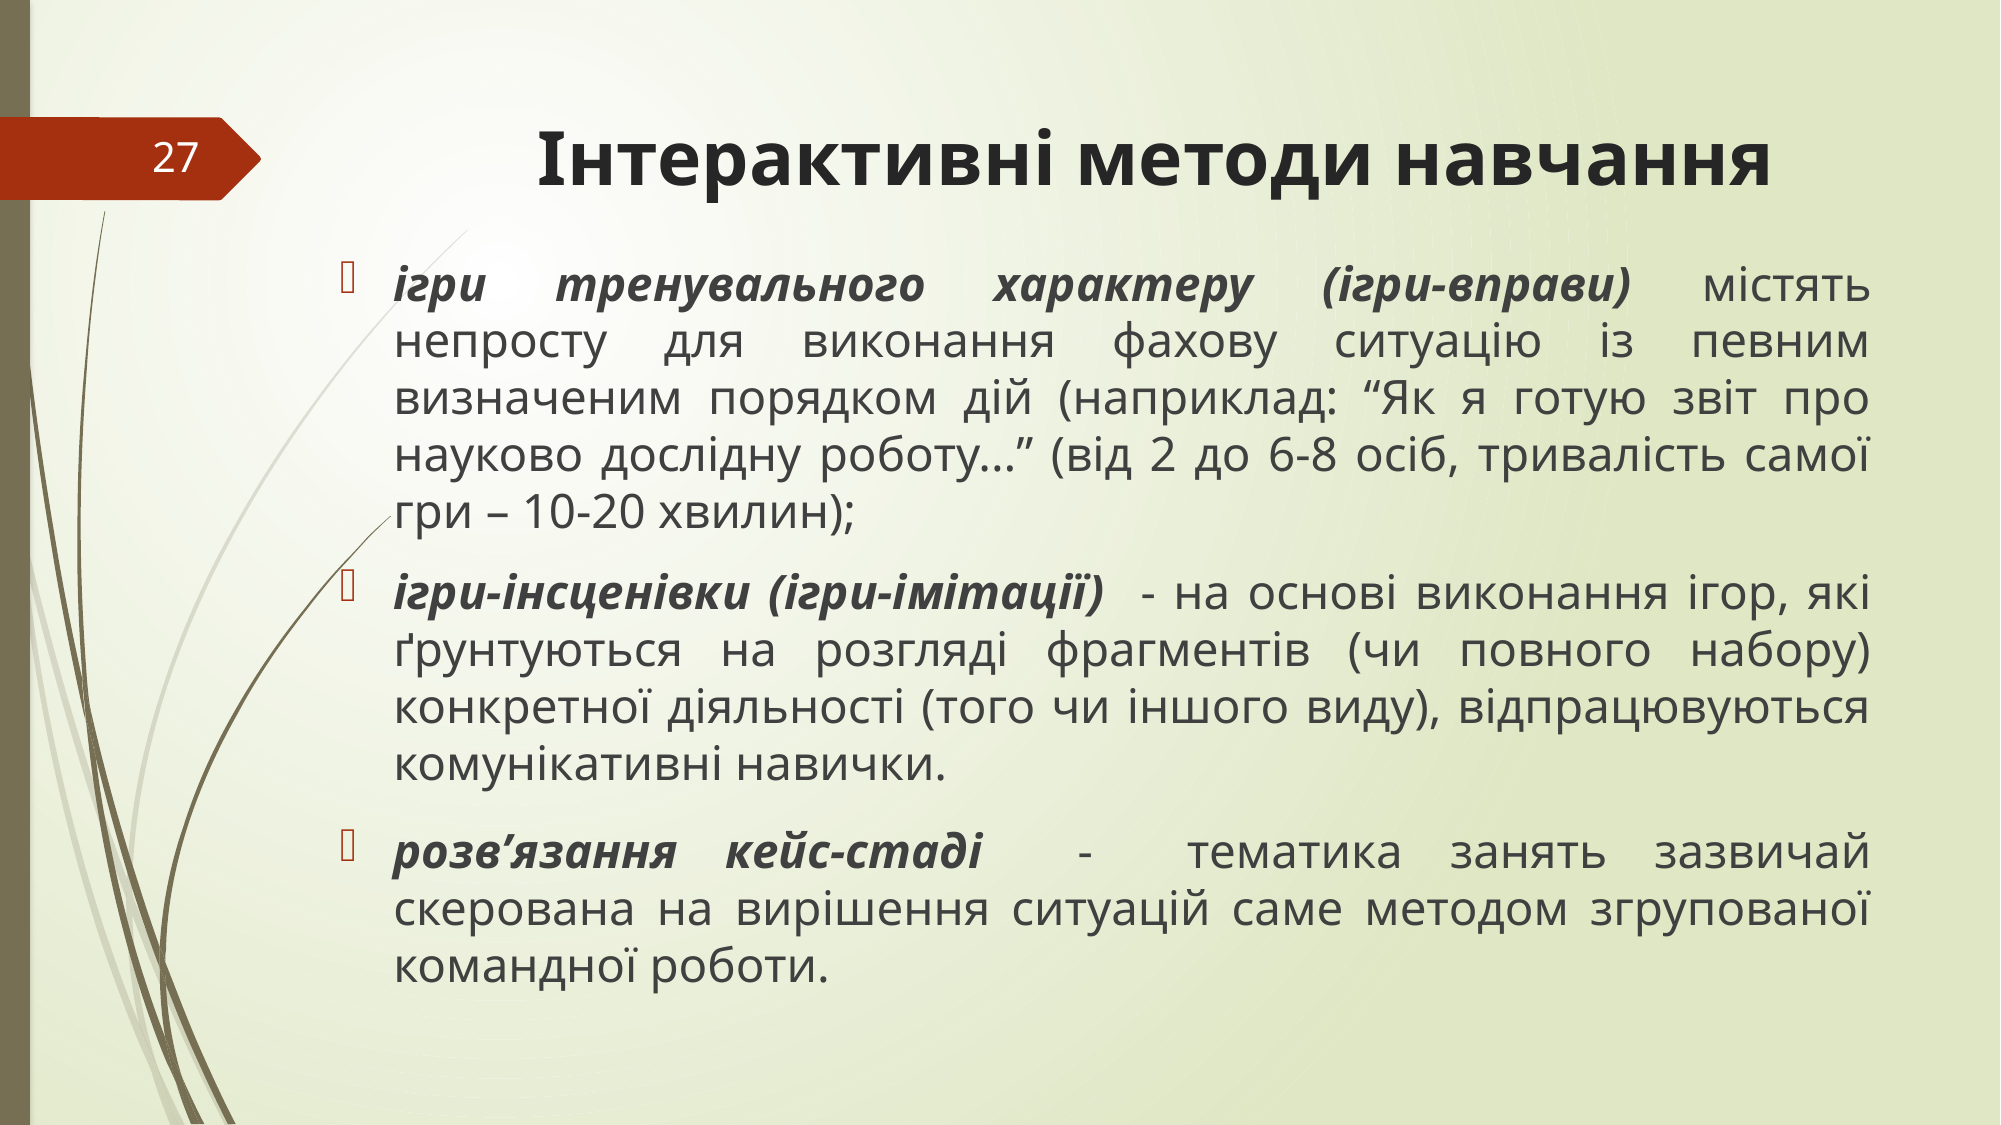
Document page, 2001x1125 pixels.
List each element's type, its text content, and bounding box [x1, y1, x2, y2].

title Інтерактивні методи навчання [425, 102, 1888, 313]
slide_number 27 [87, 129, 216, 190]
list ігри тренувального характеру (ігри-вправи) містять непросту для виконання фахову ситуацію із певним визначеним порядком дій (наприклад: “Як я готую звіт про науково дослідну роботу...” (від 2 до 6-8 осіб, тривалість самої гри – 10-20 хвилин); ігри-інсценівки (ігри-імітації) - на основі виконання ігор, які ґрунтуються на розгляді фрагментів (чи повного набору) конкретної діяльності (того чи іншого виду), відпрацювуються комунікативні навички. розв’язання кейс-стаді - тематика занять зазвичай скерована на вирішення ситуацій саме методом згрупованої командної роботи. [324, 246, 1888, 1005]
